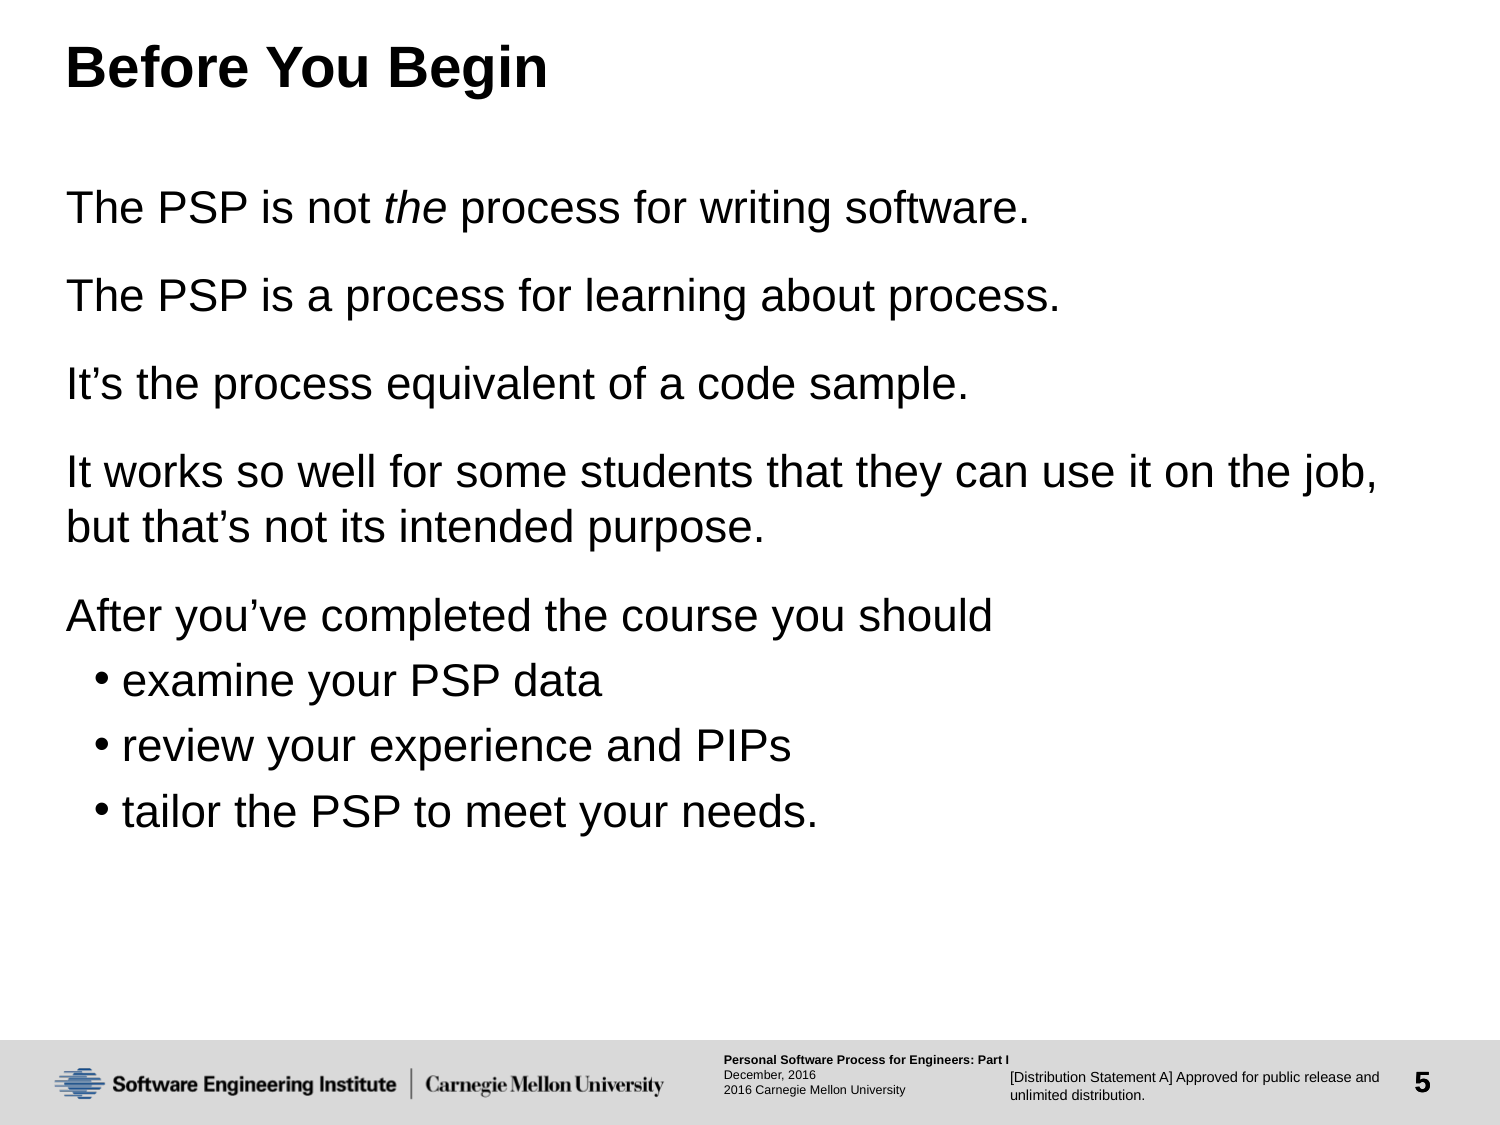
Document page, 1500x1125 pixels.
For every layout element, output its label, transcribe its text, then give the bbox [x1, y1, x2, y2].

title Before You Begin [65, 37, 1313, 148]
list The PSP is not the process for writing software. The PSP is a process for learning about process. It’s the process equivalent of a code sample. It works so well for some students that they can use it on the job, but that’s not its intended purpose. After you’ve completed the course you should examine your PSP data review your experience and PIPs tailor the PSP to meet your needs. [65, 177, 1431, 1000]
picture [46, 1061, 673, 1104]
